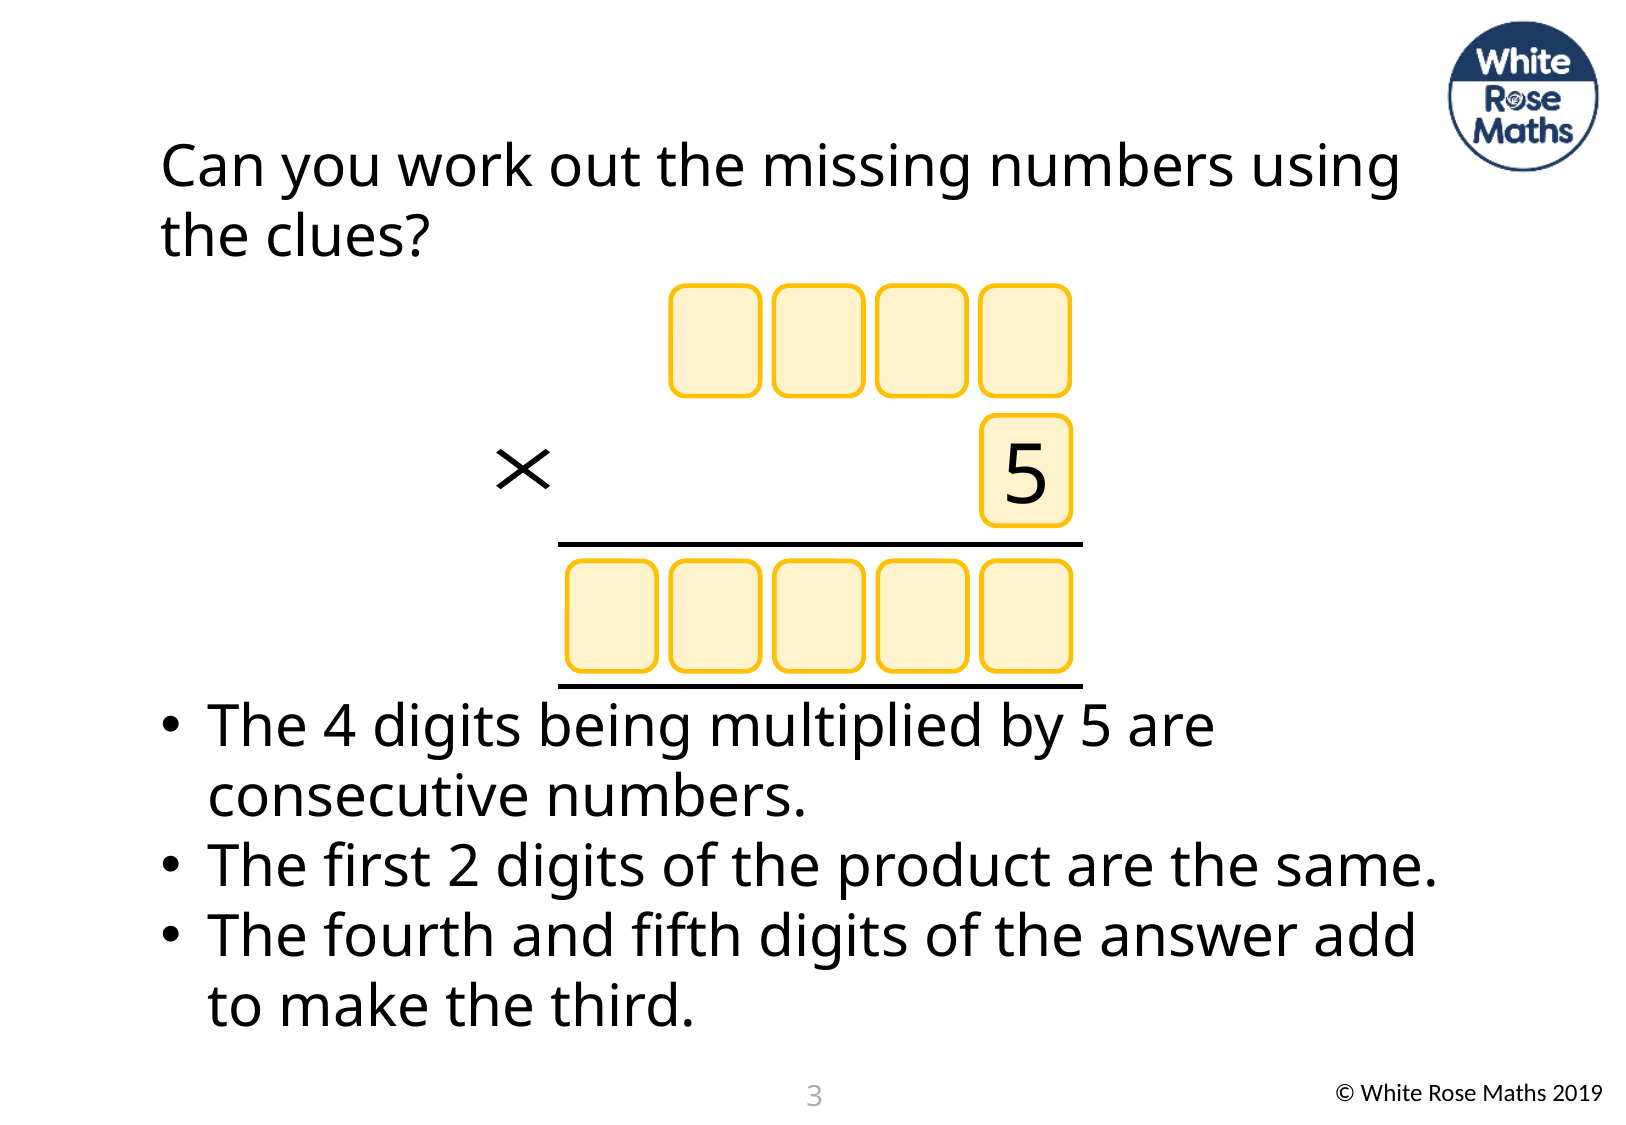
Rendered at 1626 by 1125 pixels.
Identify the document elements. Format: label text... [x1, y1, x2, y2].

text_box [773, 285, 864, 397]
text_box [877, 560, 968, 672]
text_box [670, 560, 761, 672]
text_box [980, 285, 1070, 397]
text_box [670, 285, 761, 397]
text_box [981, 560, 1072, 672]
text_box [877, 285, 967, 397]
text_box [774, 560, 864, 672]
picture [1444, 17, 1602, 175]
slide_number 3 [776, 1069, 854, 1125]
text_box 5 [981, 415, 1072, 526]
text_box [567, 560, 657, 672]
text_box Can you work out the missing numbers using the clues? The 4 digits being multiplied by 5 are consecutive numbers. The first 2 digits of the product are the same. The fourth and fifth digits of the answer add to make the third. [145, 120, 1468, 1046]
